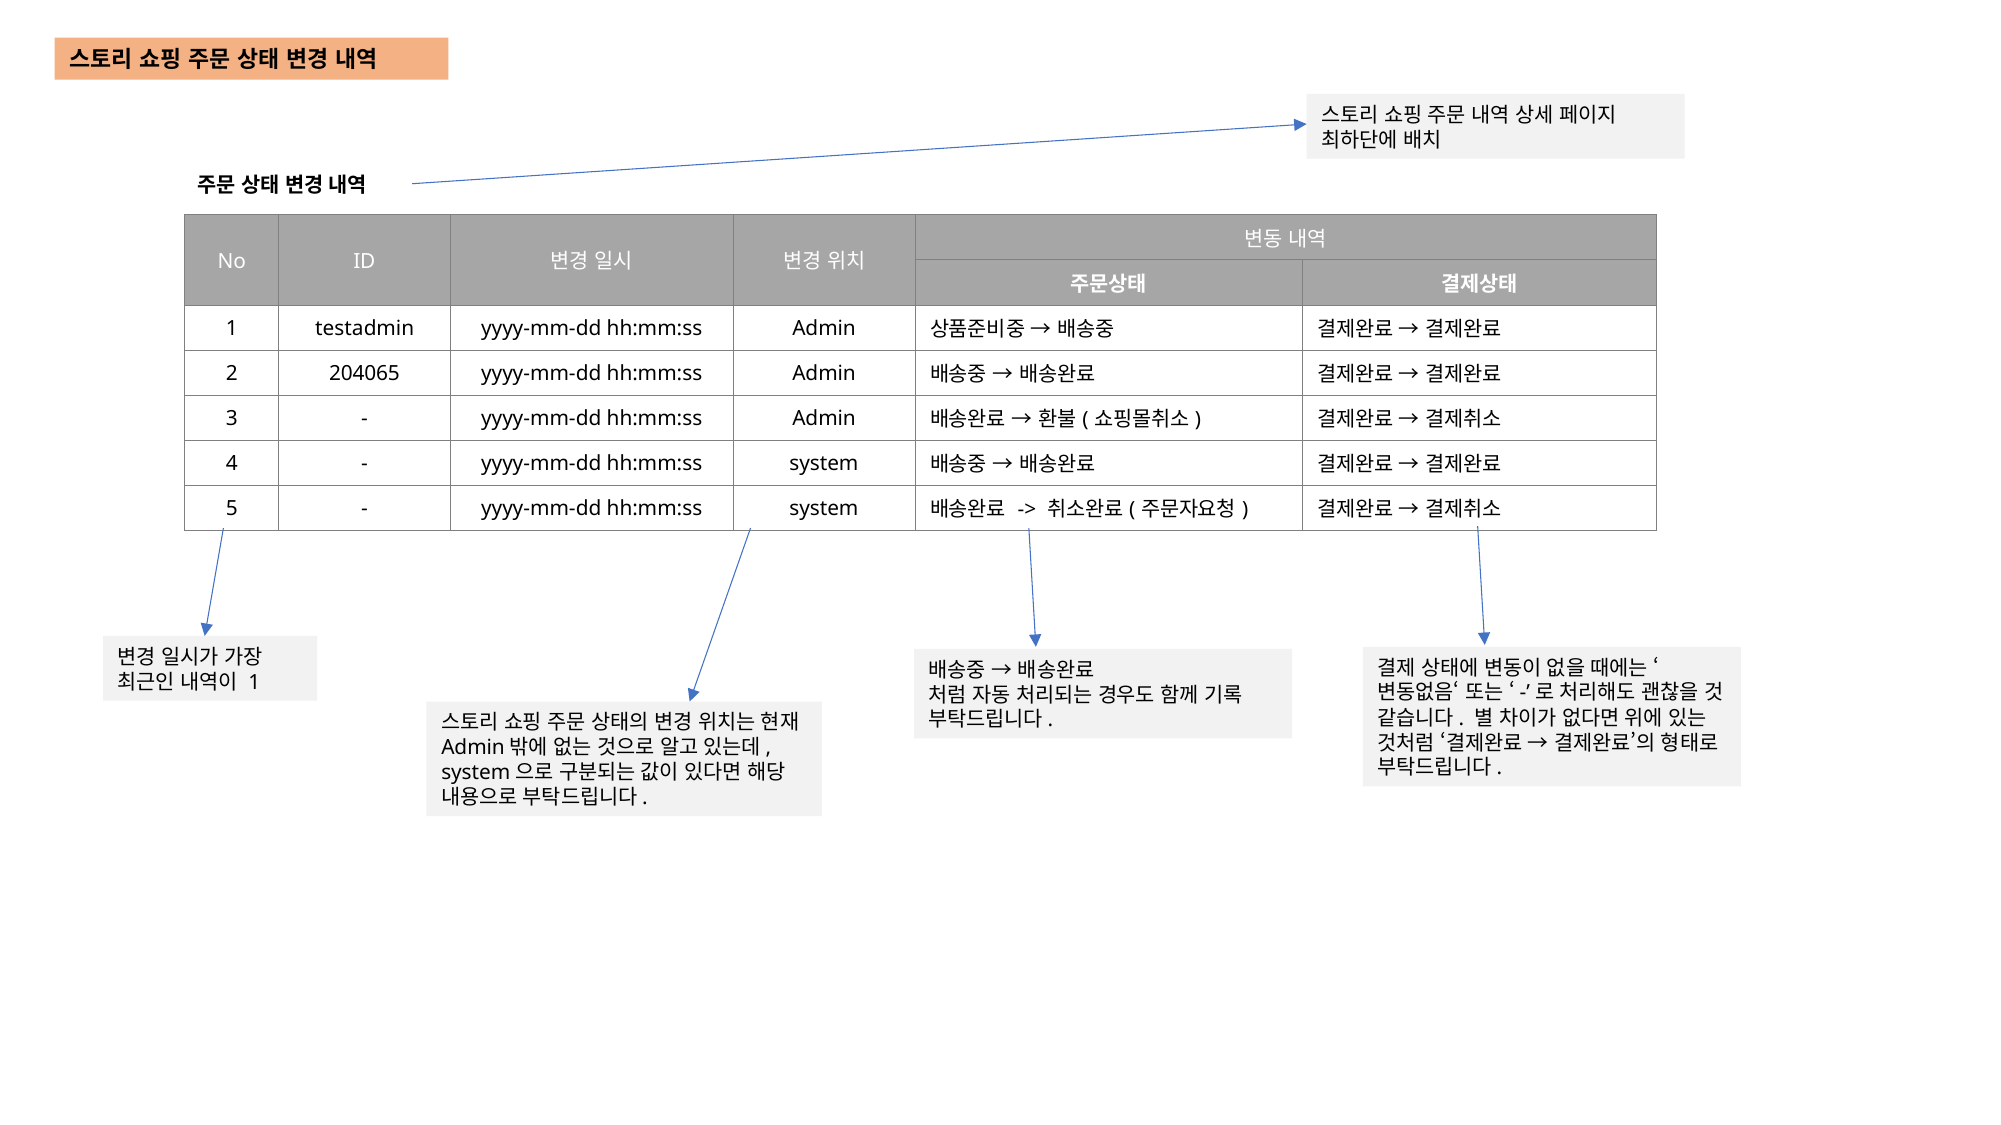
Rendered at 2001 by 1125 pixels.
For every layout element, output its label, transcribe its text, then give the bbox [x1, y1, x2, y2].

table_cell 결제완료 → 결제완료 [1303, 306, 1656, 350]
table_cell Admin [734, 306, 915, 350]
table_cell 5 [185, 486, 278, 530]
table_cell 결제완료 → 결제완료 [1303, 351, 1656, 395]
table_cell 배송완료 → 환불(쇼핑몰취소) [916, 396, 1302, 440]
table_header ID [279, 215, 450, 305]
table_cell system [734, 441, 915, 485]
table_cell 배송완료 -> 취소완료(주문자요청) [916, 486, 1302, 530]
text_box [1477, 526, 1485, 645]
table_cell 2 [185, 351, 278, 395]
table_cell yyyy-mm-dd hh:mm:ss [451, 441, 733, 485]
table_cell 배송중 → 배송완료 [916, 441, 1302, 485]
table_cell 결제완료 → 결제완료 [1303, 441, 1656, 485]
table_cell 3 [185, 396, 278, 440]
table_header 변경 위치 [734, 215, 915, 305]
text_box 스토리 쇼핑 주문 상태의 변경 위치는 현재 Admin밖에 없는 것으로 알고 있는데, system으로 구분되는 값이 있다면 해당 내용으로 부탁드립니다. [426, 701, 822, 817]
table_cell 4 [185, 441, 278, 485]
table_cell yyyy-mm-dd hh:mm:ss [451, 396, 733, 440]
table_cell Admin [734, 351, 915, 395]
table_cell yyyy-mm-dd hh:mm:ss [451, 306, 733, 350]
table_cell testadmin [279, 306, 450, 350]
table_cell Admin [734, 396, 915, 440]
table_cell 1 [185, 306, 278, 350]
table_cell system [734, 486, 915, 530]
table_cell 주문상태 [916, 260, 1302, 305]
text_box 변경 일시가 가장 최근인 내역이 1 [103, 635, 318, 701]
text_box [412, 123, 1307, 184]
table_cell 결제완료 → 결제취소 [1303, 396, 1656, 440]
table_cell 204065 [279, 351, 450, 395]
table_header No [185, 215, 278, 305]
text_box 결제 상태에 변동이 없을 때에는 ‘변동없음‘ 또는 ‘-’로 처리해도 괜찮을 것 같습니다. 별 차이가 없다면 위에 있는 것처럼 ‘결제완료 → 결제완료’의 형태로 부탁드립니다. [1362, 646, 1741, 787]
table_cell yyyy-mm-dd hh:mm:ss [451, 486, 733, 530]
table_header 변경 일시 [451, 215, 733, 305]
text_box 주문 상태 변경 내역 [182, 164, 577, 205]
table_cell - [279, 396, 450, 440]
table_cell 상품준비중 → 배송중 [916, 306, 1302, 350]
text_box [204, 528, 224, 636]
table_cell 배송중 → 배송완료 [916, 351, 1302, 395]
table_cell 결제상태 [1303, 260, 1656, 305]
table_cell - [279, 486, 450, 530]
table_cell - [279, 441, 450, 485]
table_cell yyyy-mm-dd hh:mm:ss [451, 351, 733, 395]
text_box 배송중 → 배송완료 처럼 자동 처리되는 경우도 함께 기록 부탁드립니다. [914, 648, 1293, 739]
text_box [1028, 528, 1036, 647]
text_box 스토리 쇼핑 주문 상태 변경 내역 [54, 37, 449, 80]
table_header 변동 내역 [916, 215, 1656, 259]
text_box 스토리 쇼핑 주문 내역 상세 페이지 최하단에 배치 [1306, 93, 1685, 159]
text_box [689, 528, 751, 702]
table_cell 결제완료 → 결제취소 [1303, 486, 1656, 530]
